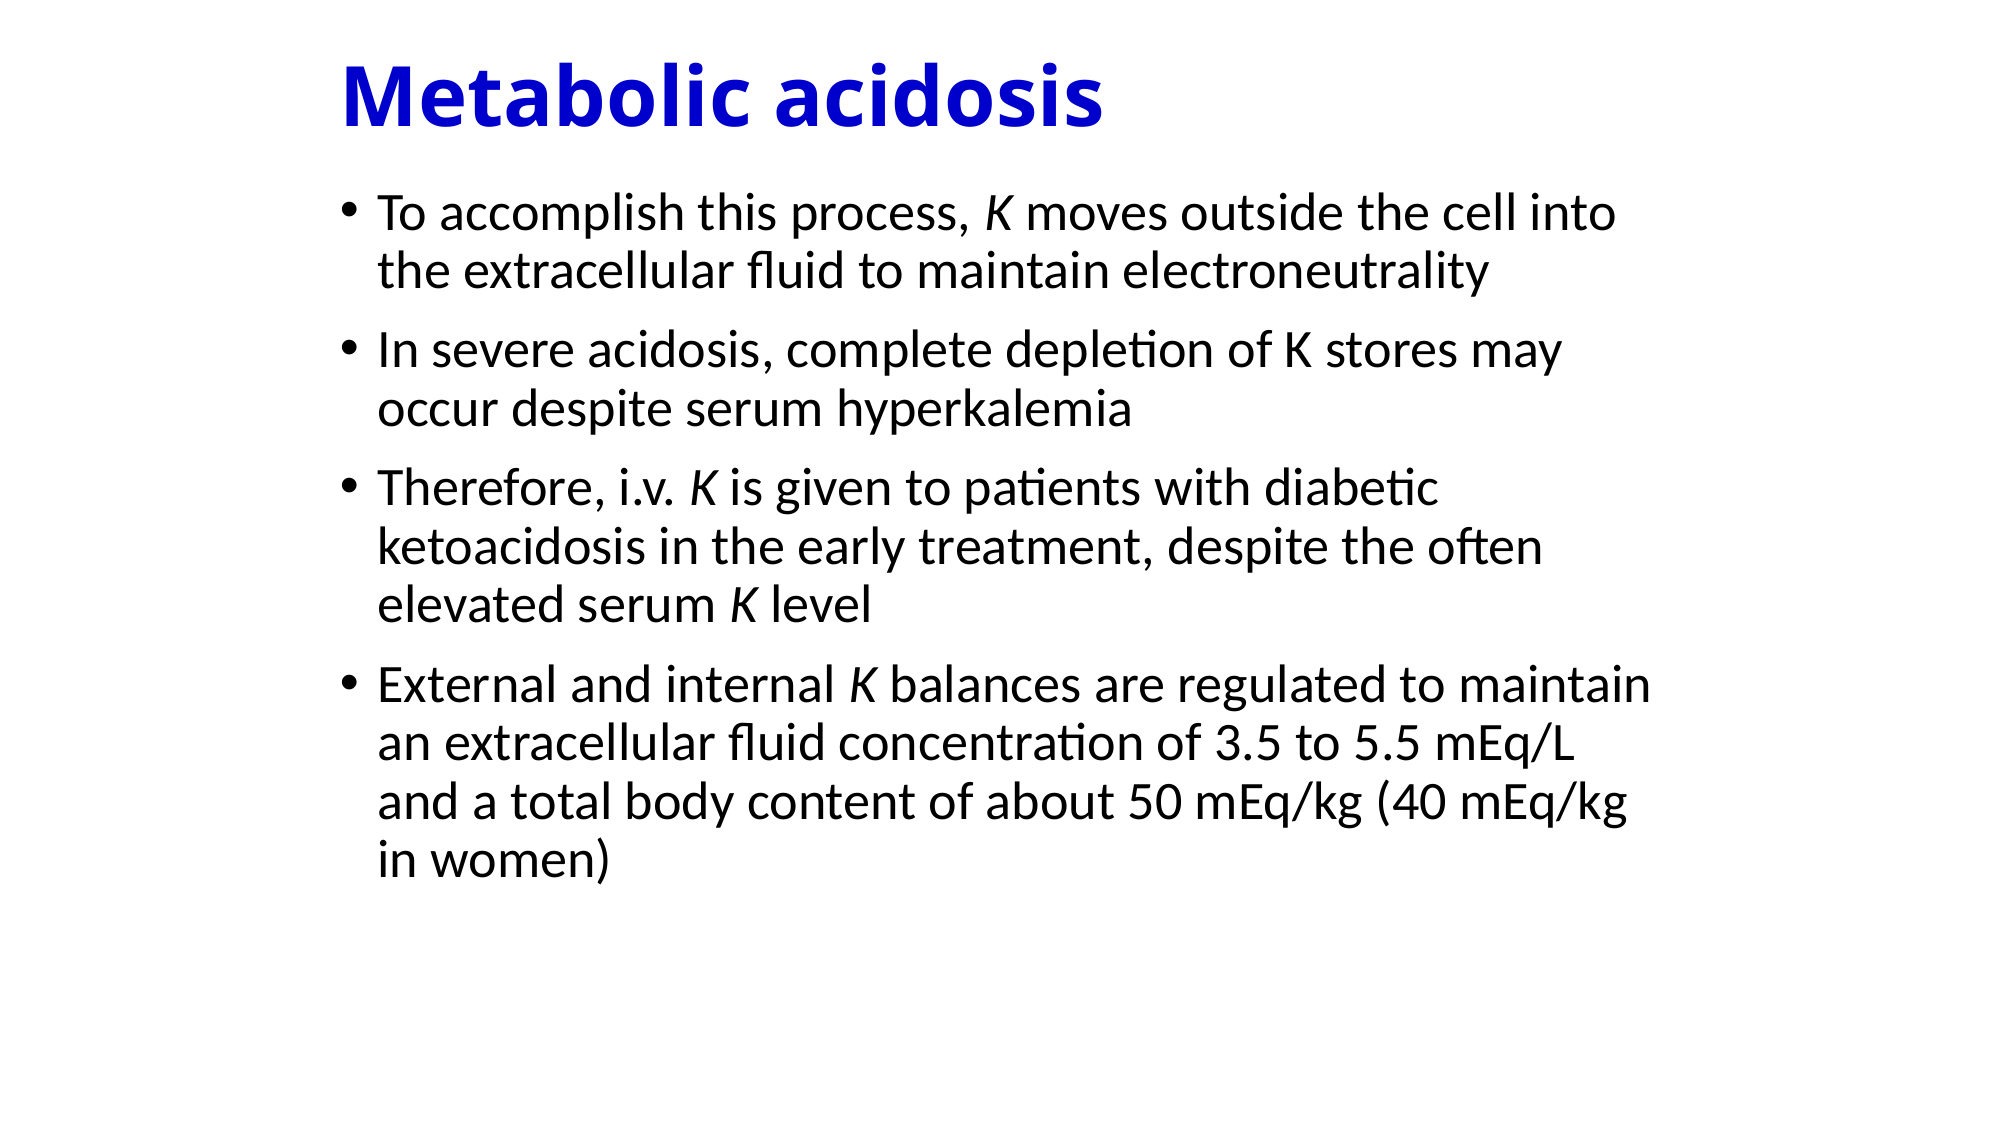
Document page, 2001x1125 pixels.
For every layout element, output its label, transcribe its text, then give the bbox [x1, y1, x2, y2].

list To accomplish this process, K moves outside the cell into the extracellular fluid to maintain electroneutrality In severe acidosis, complete depletion of K stores may occur despite serum hyperkalemia Therefore, i.v. K is given to patients with diabetic ketoacidosis in the early treatment, despite the often elevated serum K level External and internal K balances are regulated to maintain an extracellular fluid concentration of 3.5 to 5.5 mEq/L and a total body content of about 50 mEq/kg (40 mEq/kg in women) [324, 175, 1675, 1005]
title Metabolic acidosis [324, 23, 1675, 175]
